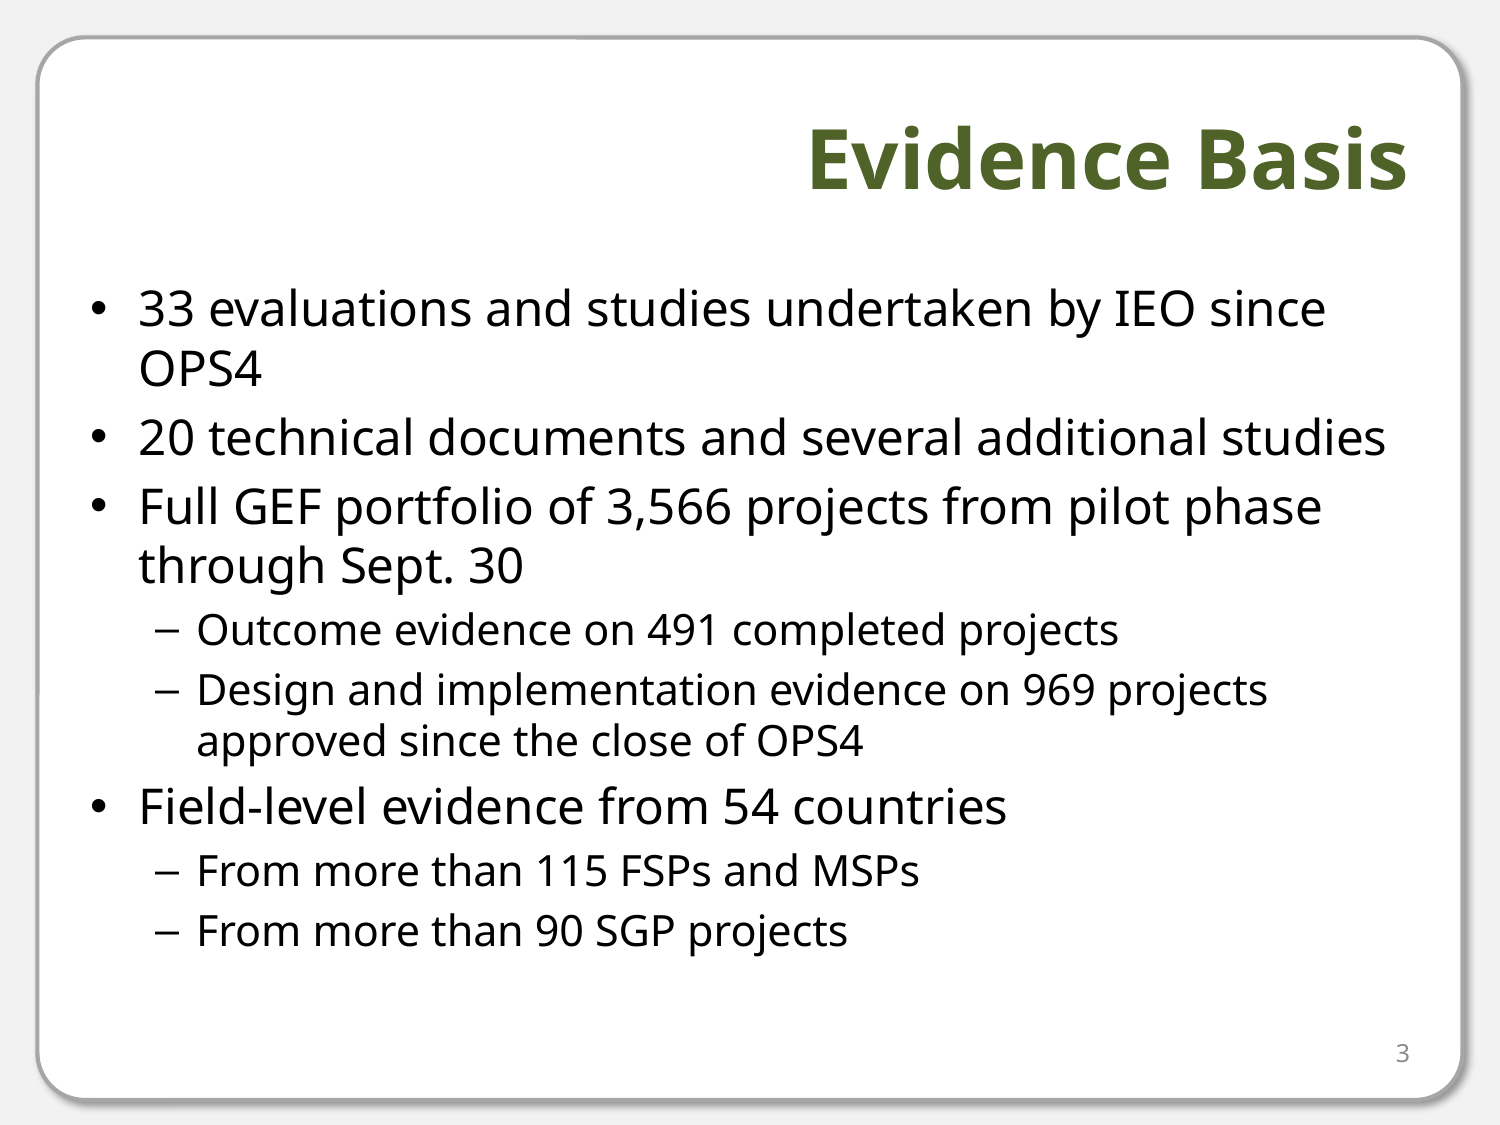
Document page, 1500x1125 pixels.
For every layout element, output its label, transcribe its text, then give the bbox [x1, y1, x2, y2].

slide_number 3 [1074, 1025, 1425, 1085]
list 33 evaluations and studies undertaken by IEO since OPS4 20 technical documents and several additional studies Full GEF portfolio of 3,566 projects from pilot phase through Sept. 30 Outcome evidence on 491 completed projects Design and implementation evidence on 969 projects approved since the close of OPS4 Field-level evidence from 54 countries From more than 115 FSPs and MSPs From more than 90 SGP projects [75, 270, 1425, 1013]
title Evidence Basis [75, 62, 1425, 250]
